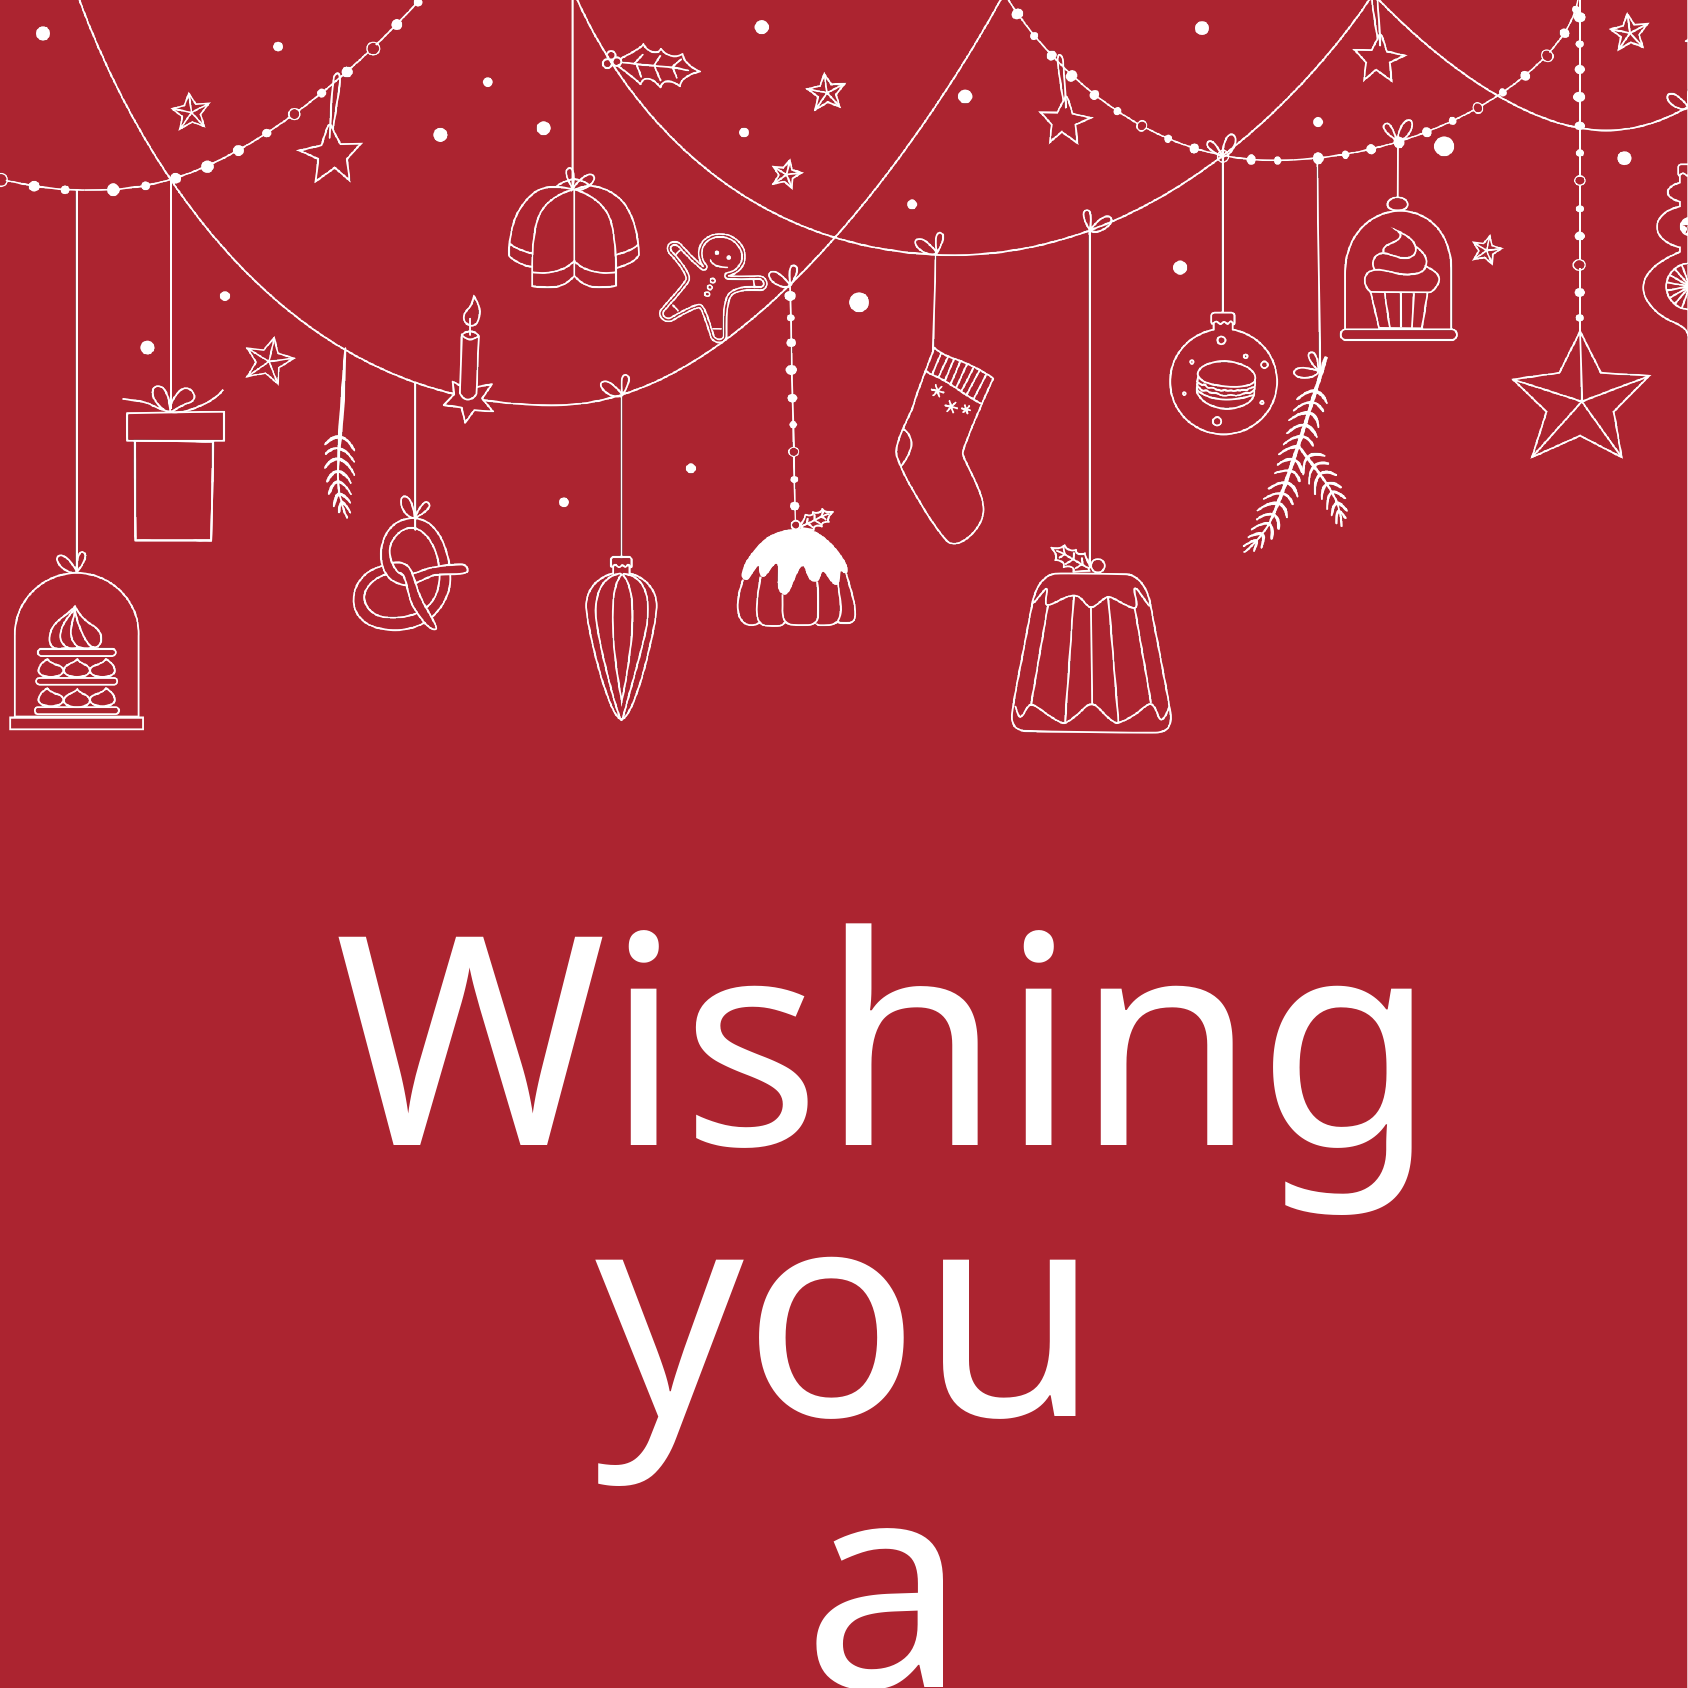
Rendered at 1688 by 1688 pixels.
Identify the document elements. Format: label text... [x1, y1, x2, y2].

picture [0, 0, 1688, 757]
text_box Wishing you a delicious… [136, 925, 1636, 1688]
